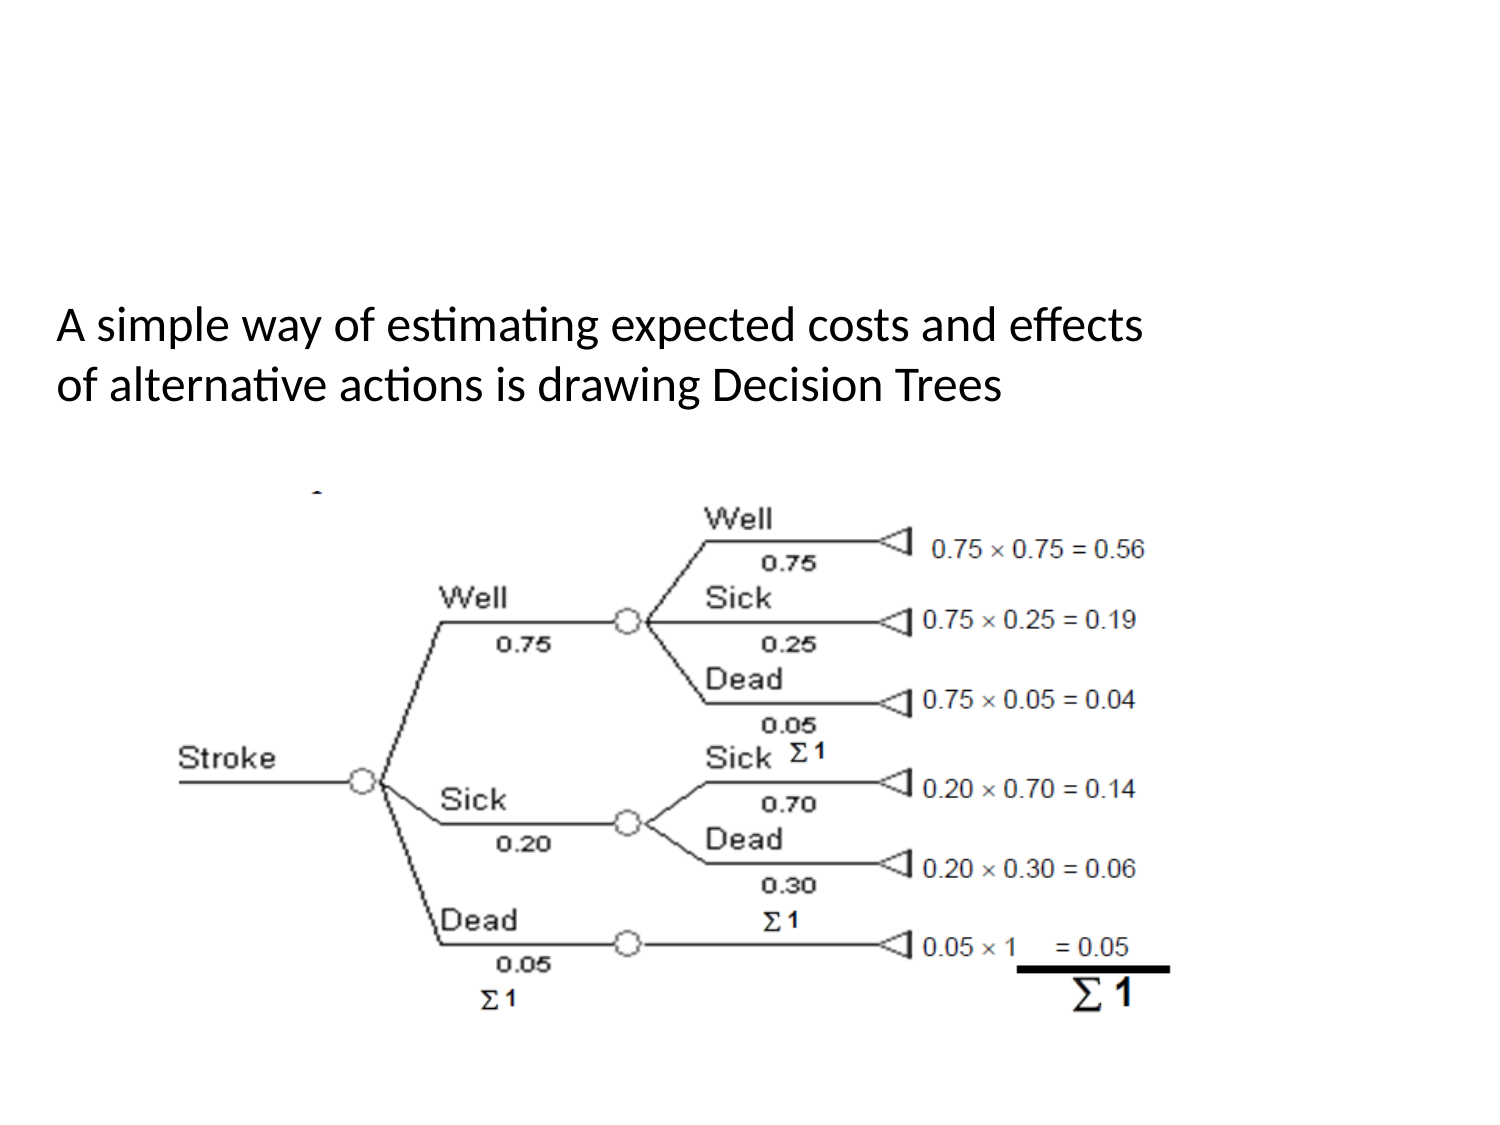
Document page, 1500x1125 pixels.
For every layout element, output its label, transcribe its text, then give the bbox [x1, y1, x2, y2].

list A simple way of estimating expected costs and effects of alternative actions is drawing Decision Trees [41, 172, 1406, 419]
picture [159, 491, 1176, 1019]
